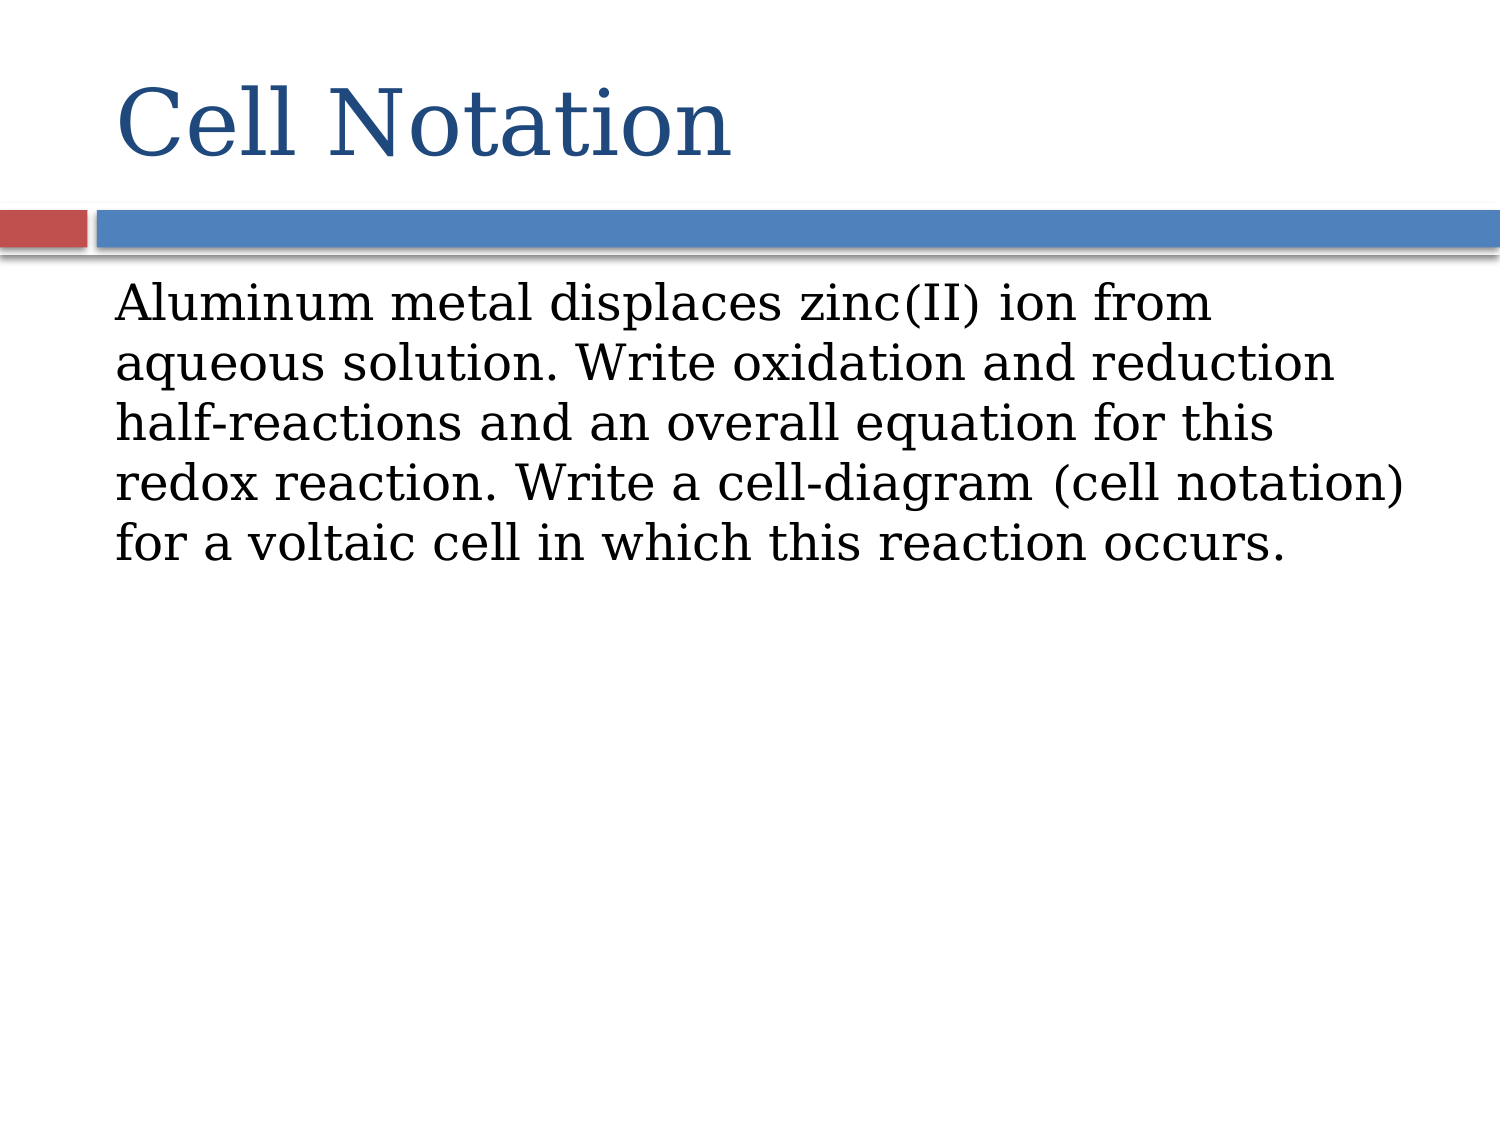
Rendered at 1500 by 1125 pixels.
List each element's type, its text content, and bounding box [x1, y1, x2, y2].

title Cell Notation [100, 37, 1438, 200]
list Aluminum metal displaces zinc(II) ion from aqueous solution. Write oxidation and reduction half-reactions and an overall equation for this redox reaction. Write a cell-diagram (cell notation) for a voltaic cell in which this reaction occurs. [100, 262, 1438, 1000]
